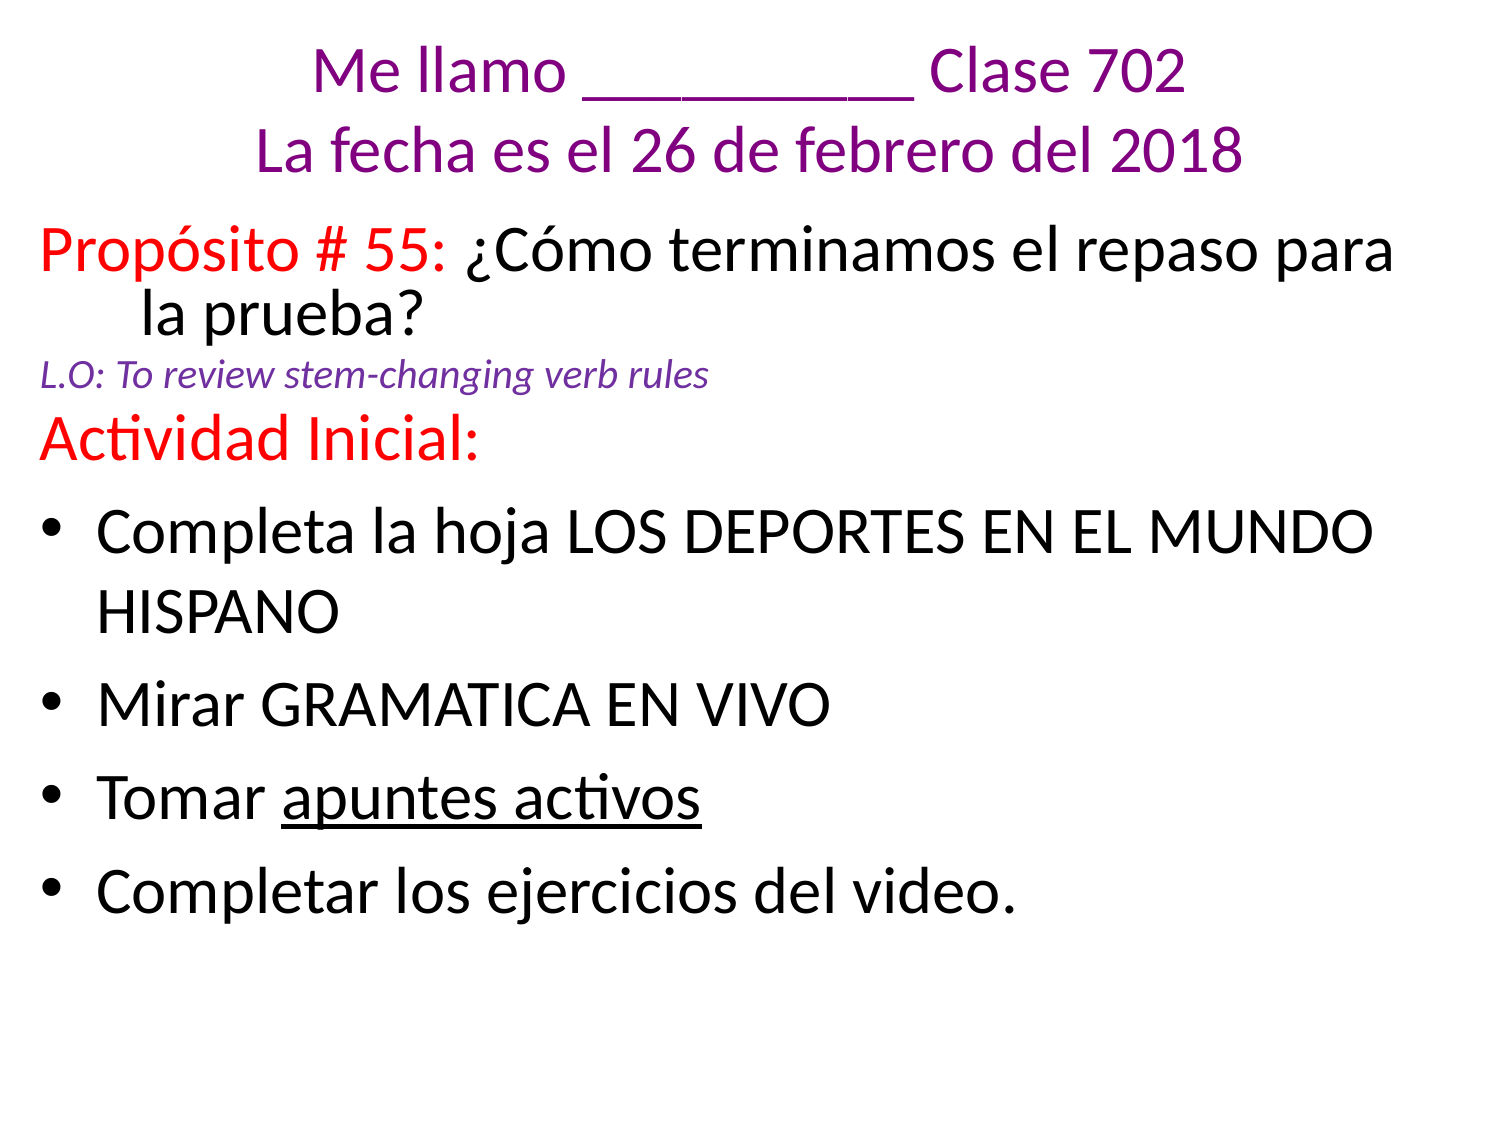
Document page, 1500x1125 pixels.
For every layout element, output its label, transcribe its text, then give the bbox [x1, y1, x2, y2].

list Propósito # 55: ¿Cómo terminamos el repaso para la prueba? L.O: To review stem-changing verb rules Actividad Inicial: Completa la hoja LOS DEPORTES EN EL MUNDO HISPANO Mirar GRAMATICA EN VIVO Tomar apuntes activos Completar los ejercicios del video. [24, 212, 1463, 1125]
title Me llamo __________ Clase 702 La fecha es el 26 de febrero del 2018 [37, 12, 1463, 200]
